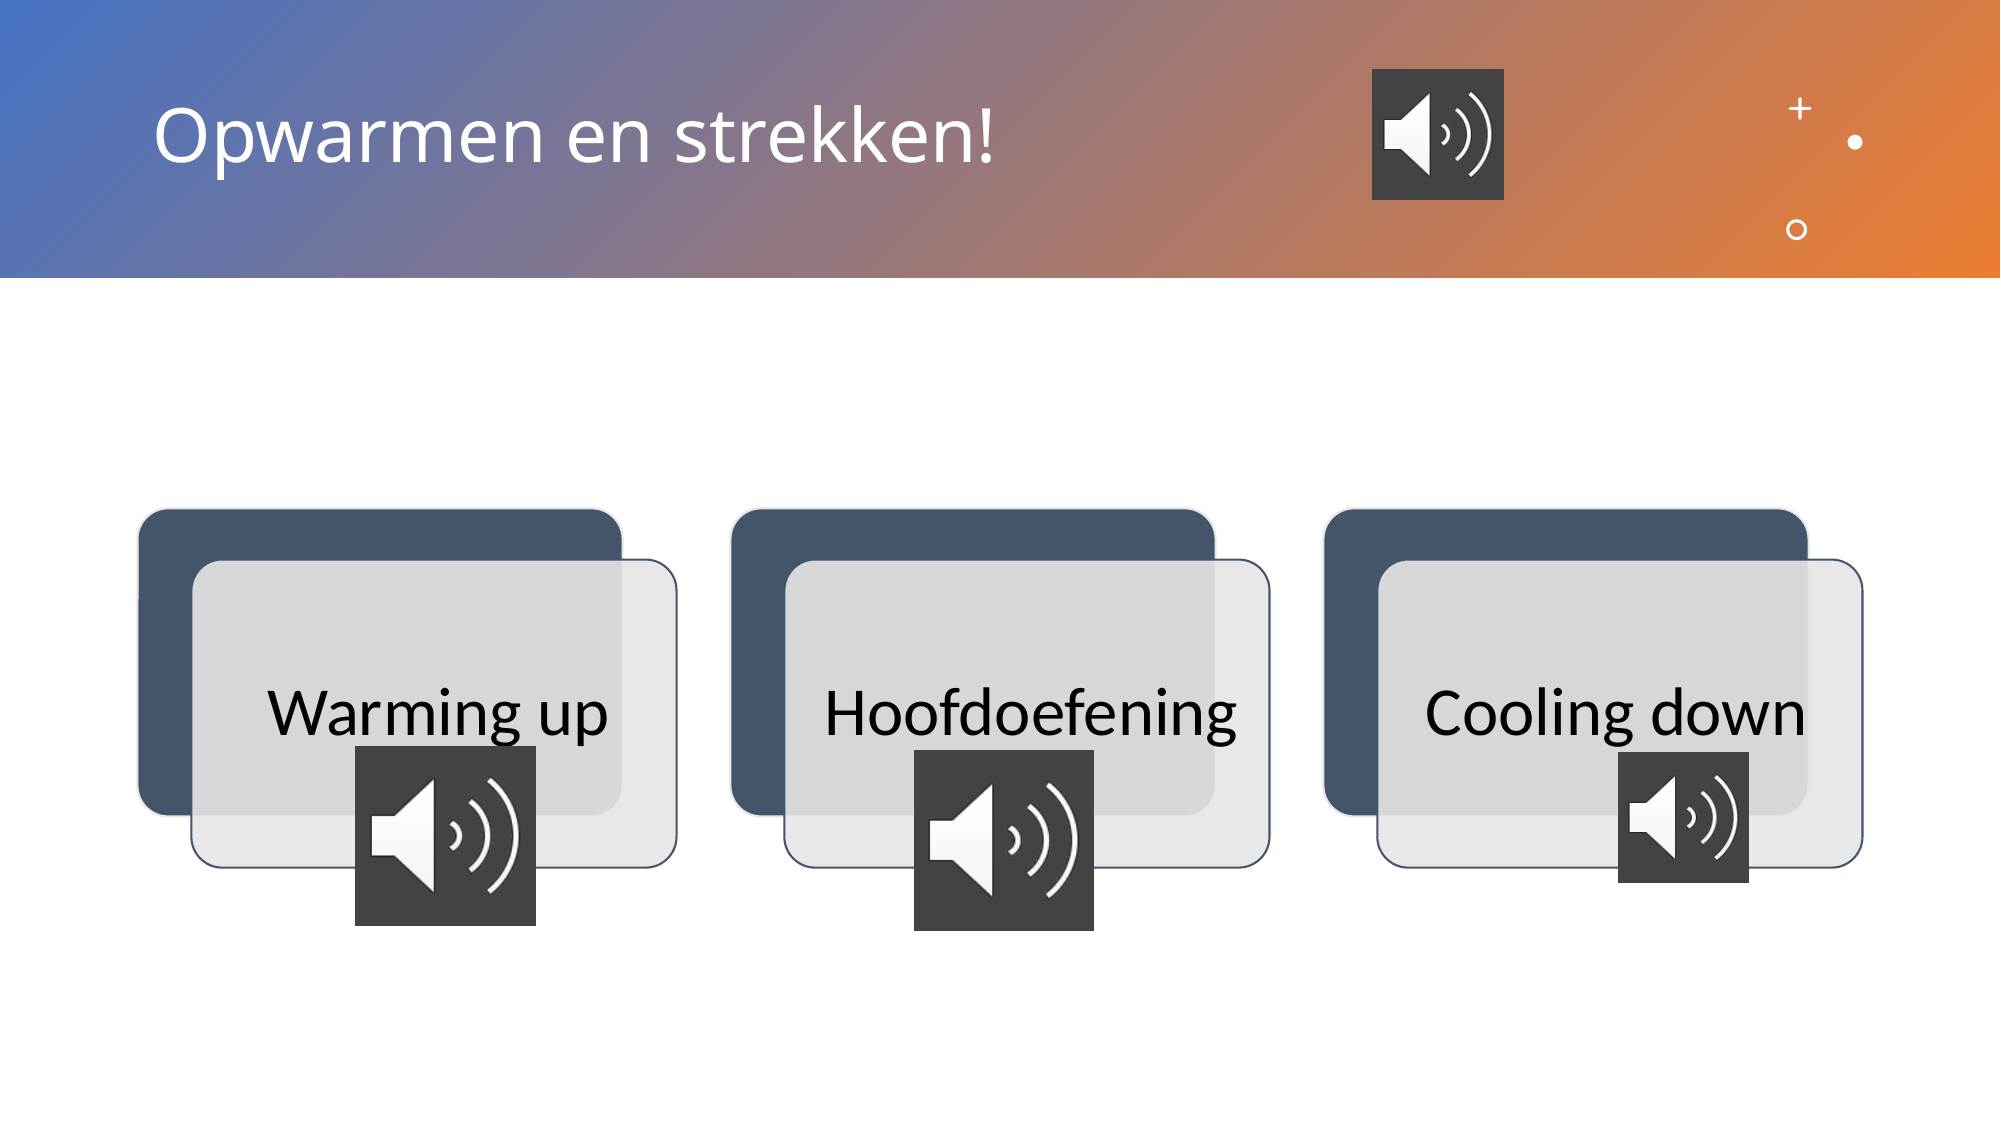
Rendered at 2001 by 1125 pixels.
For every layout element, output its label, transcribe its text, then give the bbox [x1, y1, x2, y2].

title Opwarmen en strekken! [137, 49, 1750, 228]
picture [1371, 67, 1505, 202]
text_box [1847, 134, 1863, 150]
text_box [1788, 97, 1812, 120]
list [137, 362, 1863, 1014]
text_box [0, 0, 2000, 278]
picture [912, 749, 1095, 932]
picture [1616, 750, 1750, 885]
picture [354, 744, 537, 928]
text_box [1786, 219, 1808, 241]
